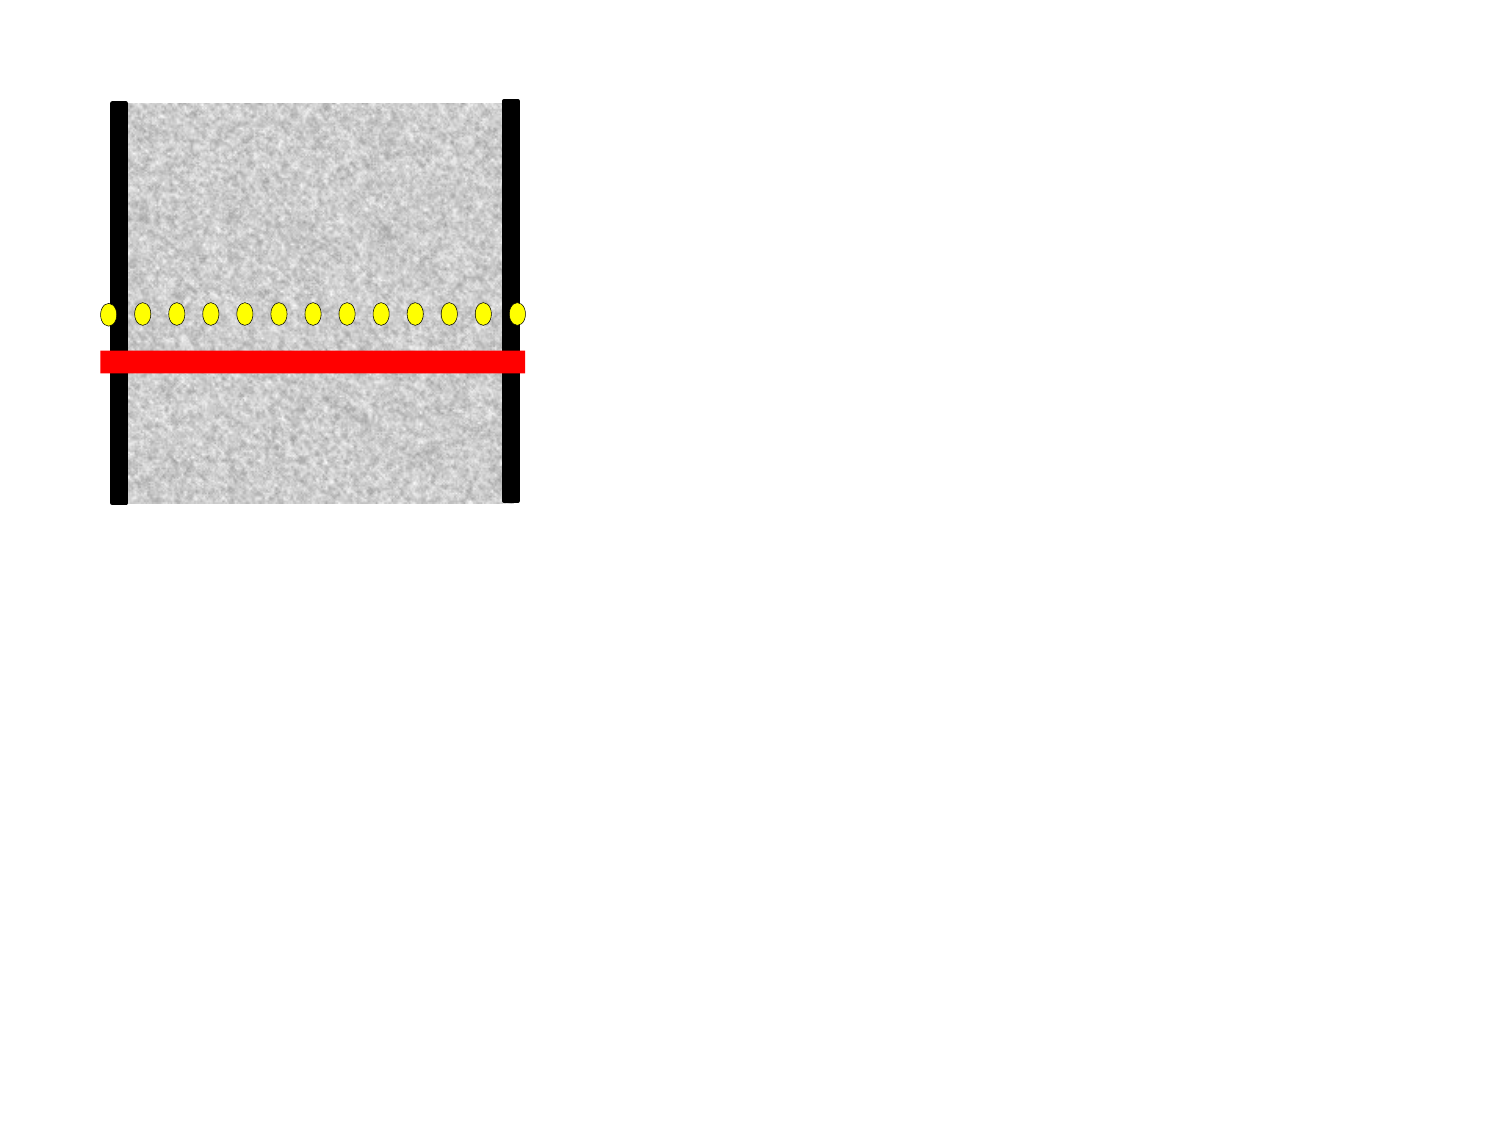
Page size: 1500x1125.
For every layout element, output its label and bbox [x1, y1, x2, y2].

text_box [100, 302, 526, 327]
picture [113, 327, 514, 504]
text_box [502, 99, 520, 112]
text_box [520, 349, 527, 375]
picture [113, 102, 514, 302]
text_box [98, 349, 108, 375]
